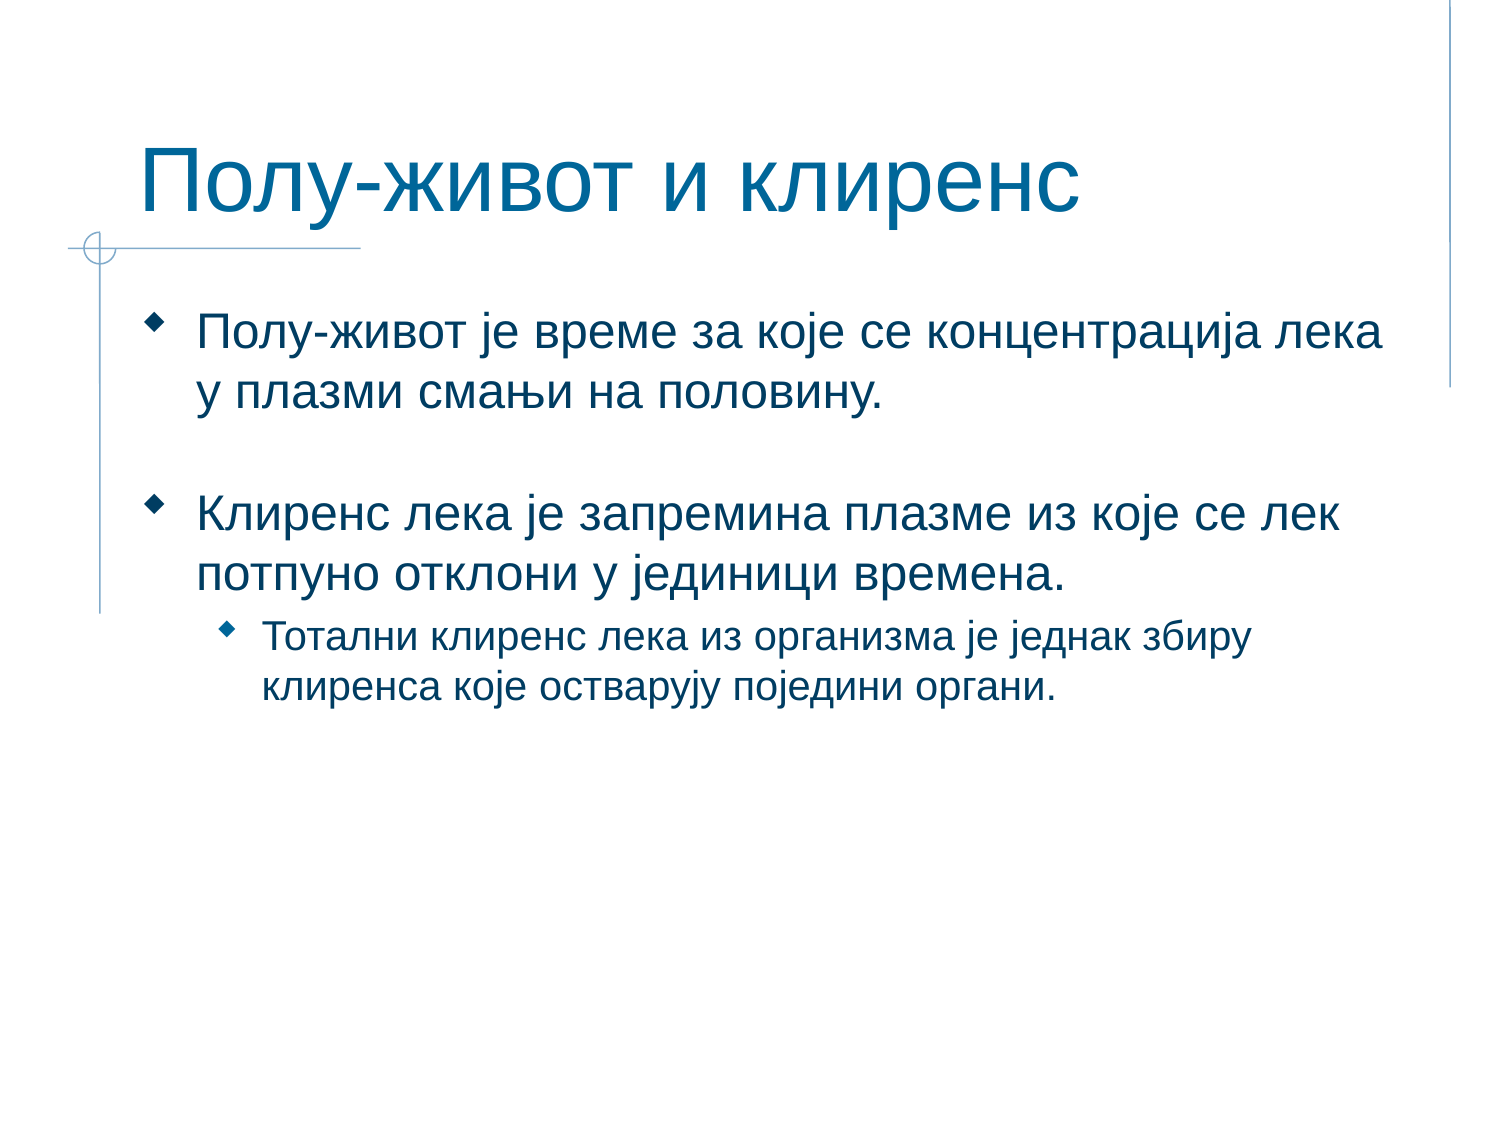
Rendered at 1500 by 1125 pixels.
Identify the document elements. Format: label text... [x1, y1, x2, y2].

list Полу-живот је време за које се концентрација лека у плазми смањи на половину. Клиренс лека је запремина плазме из које се лек потпуно отклони у јединици времена. Тотални клиренс лека из организма је једнак збиру клиренса које остварују поједини органи. [124, 290, 1400, 1026]
title Полу-живот и клиренс [123, 49, 1400, 238]
